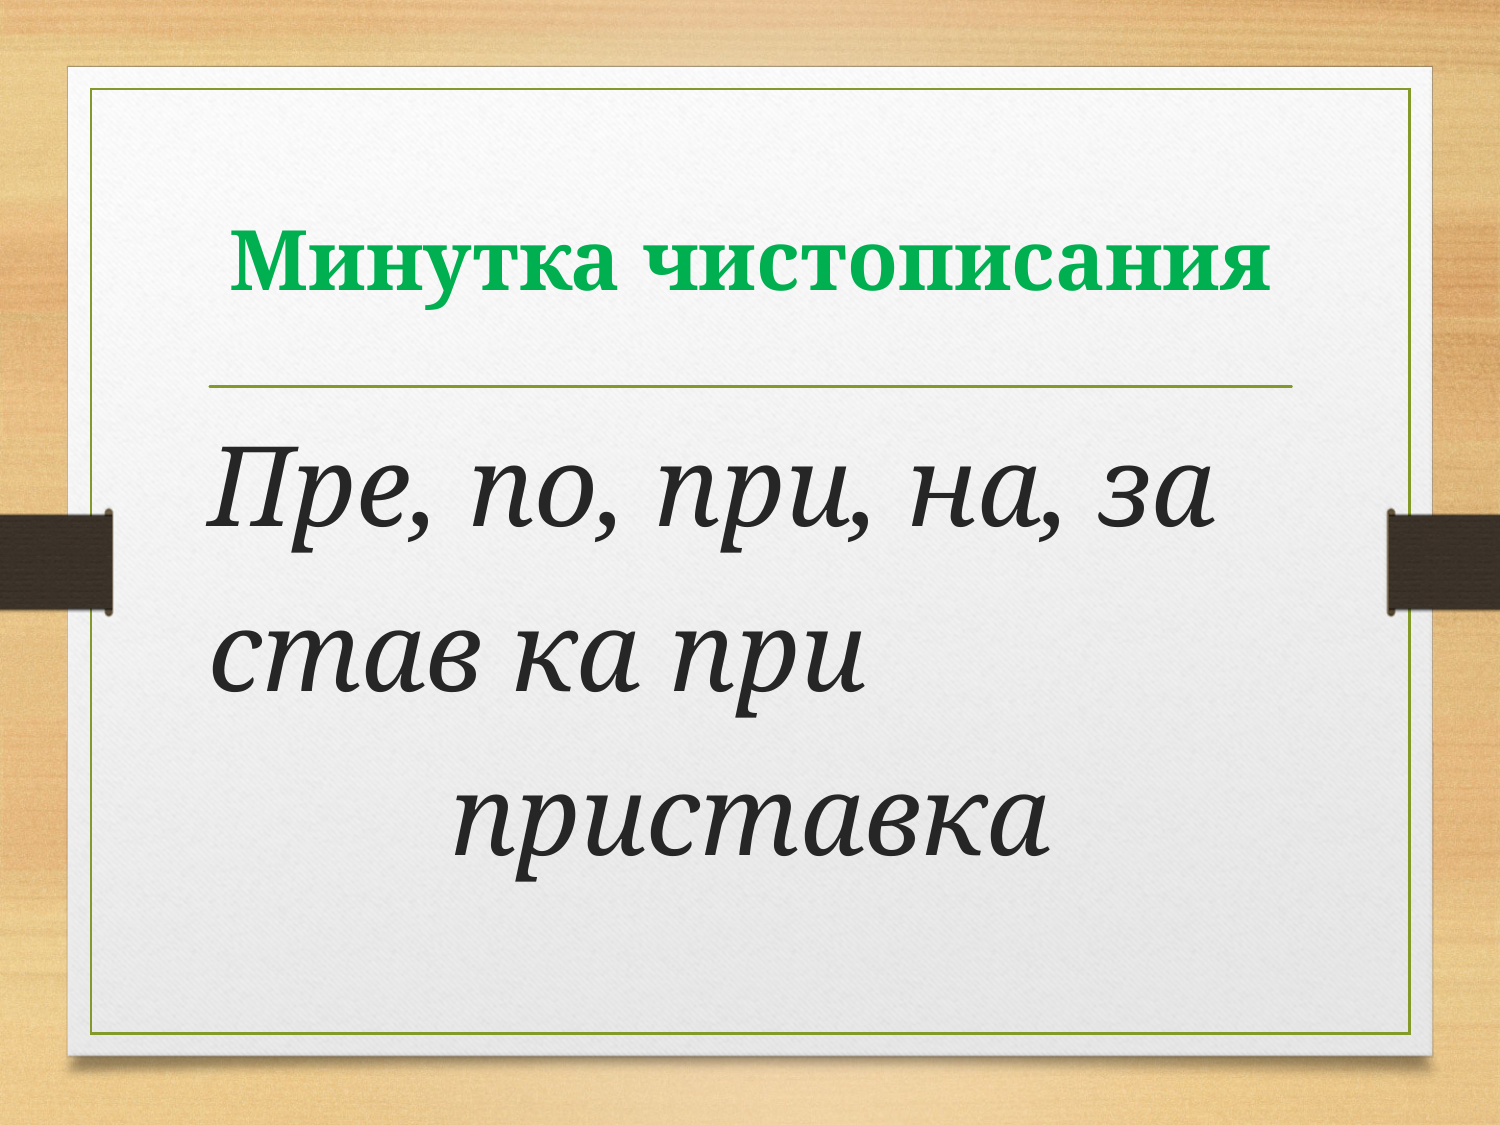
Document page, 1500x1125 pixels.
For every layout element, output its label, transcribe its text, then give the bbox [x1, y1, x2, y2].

picture [0, 0, 1500, 1125]
list Пре, по, при, на, за став ка при приставка [193, 408, 1309, 974]
title Минутка чистописания [193, 150, 1309, 365]
